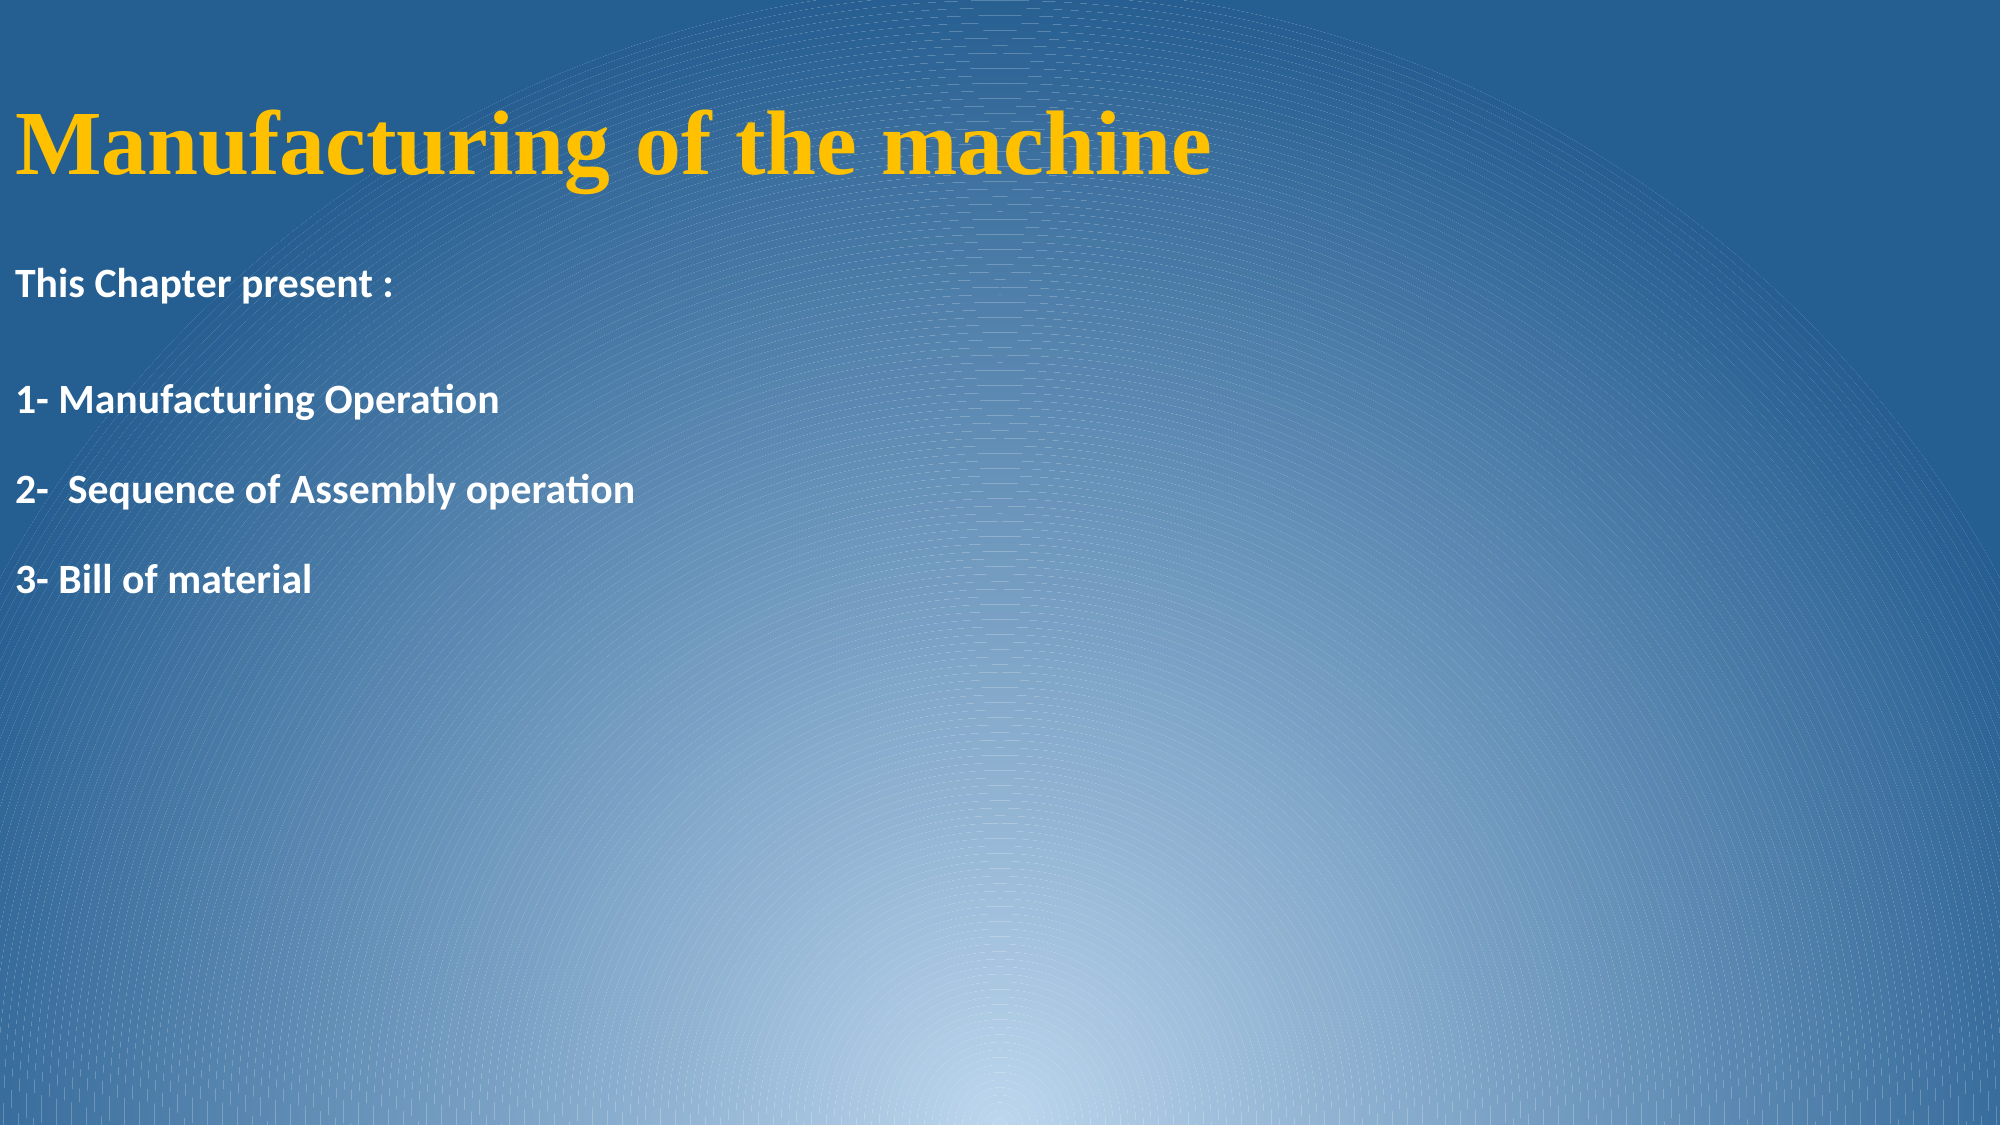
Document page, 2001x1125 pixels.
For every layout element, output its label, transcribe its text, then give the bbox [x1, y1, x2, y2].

title Manufacturing of the machine [0, 36, 1725, 254]
list This Chapter present : 1- Manufacturing Operation 2- Sequence of Assembly operation 3- Bill of material [0, 254, 1725, 968]
